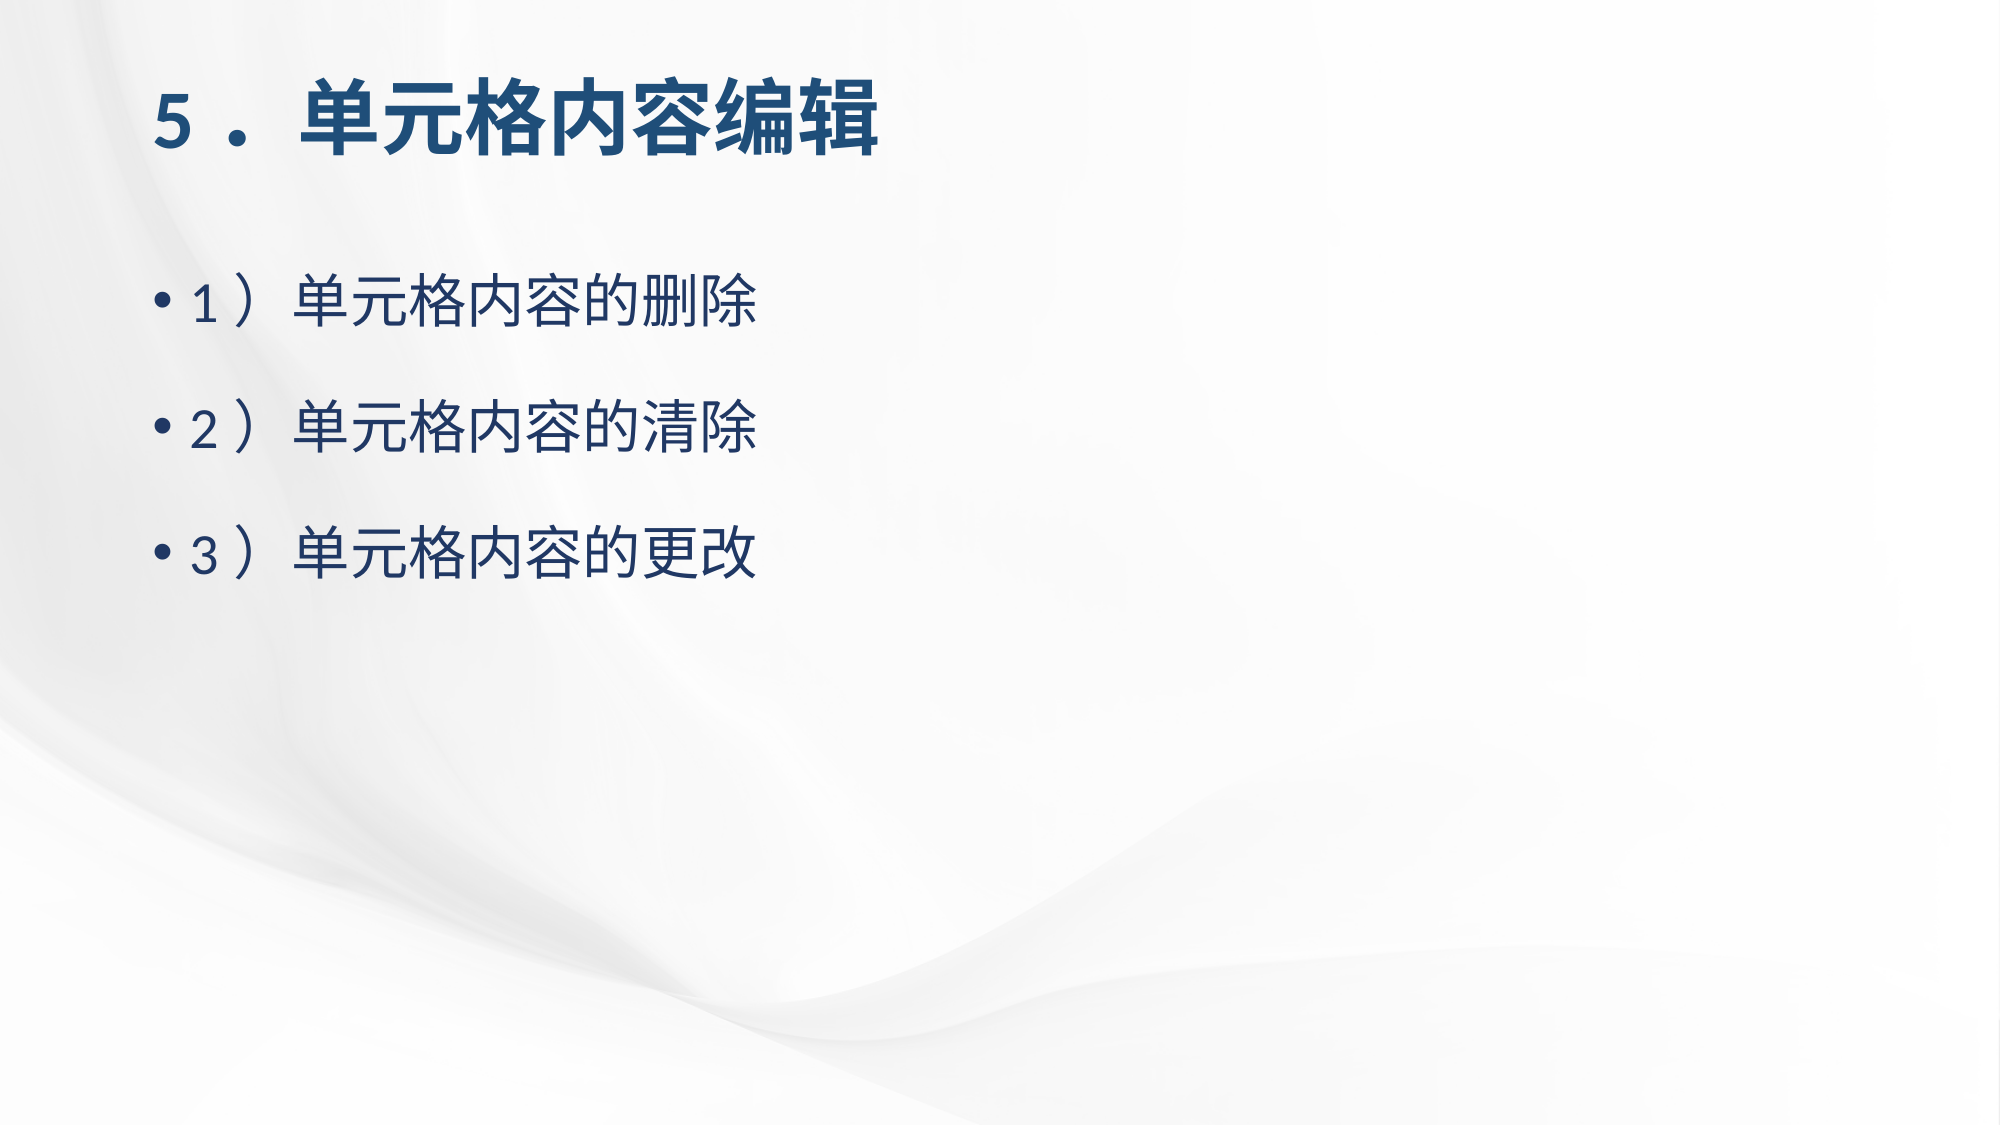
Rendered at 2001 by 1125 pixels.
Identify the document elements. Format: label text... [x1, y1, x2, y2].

title 5．单元格内容编辑 [137, 59, 1863, 184]
list 1）单元格内容的删除 2）单元格内容的清除 3）单元格内容的更改 [137, 222, 1863, 1043]
